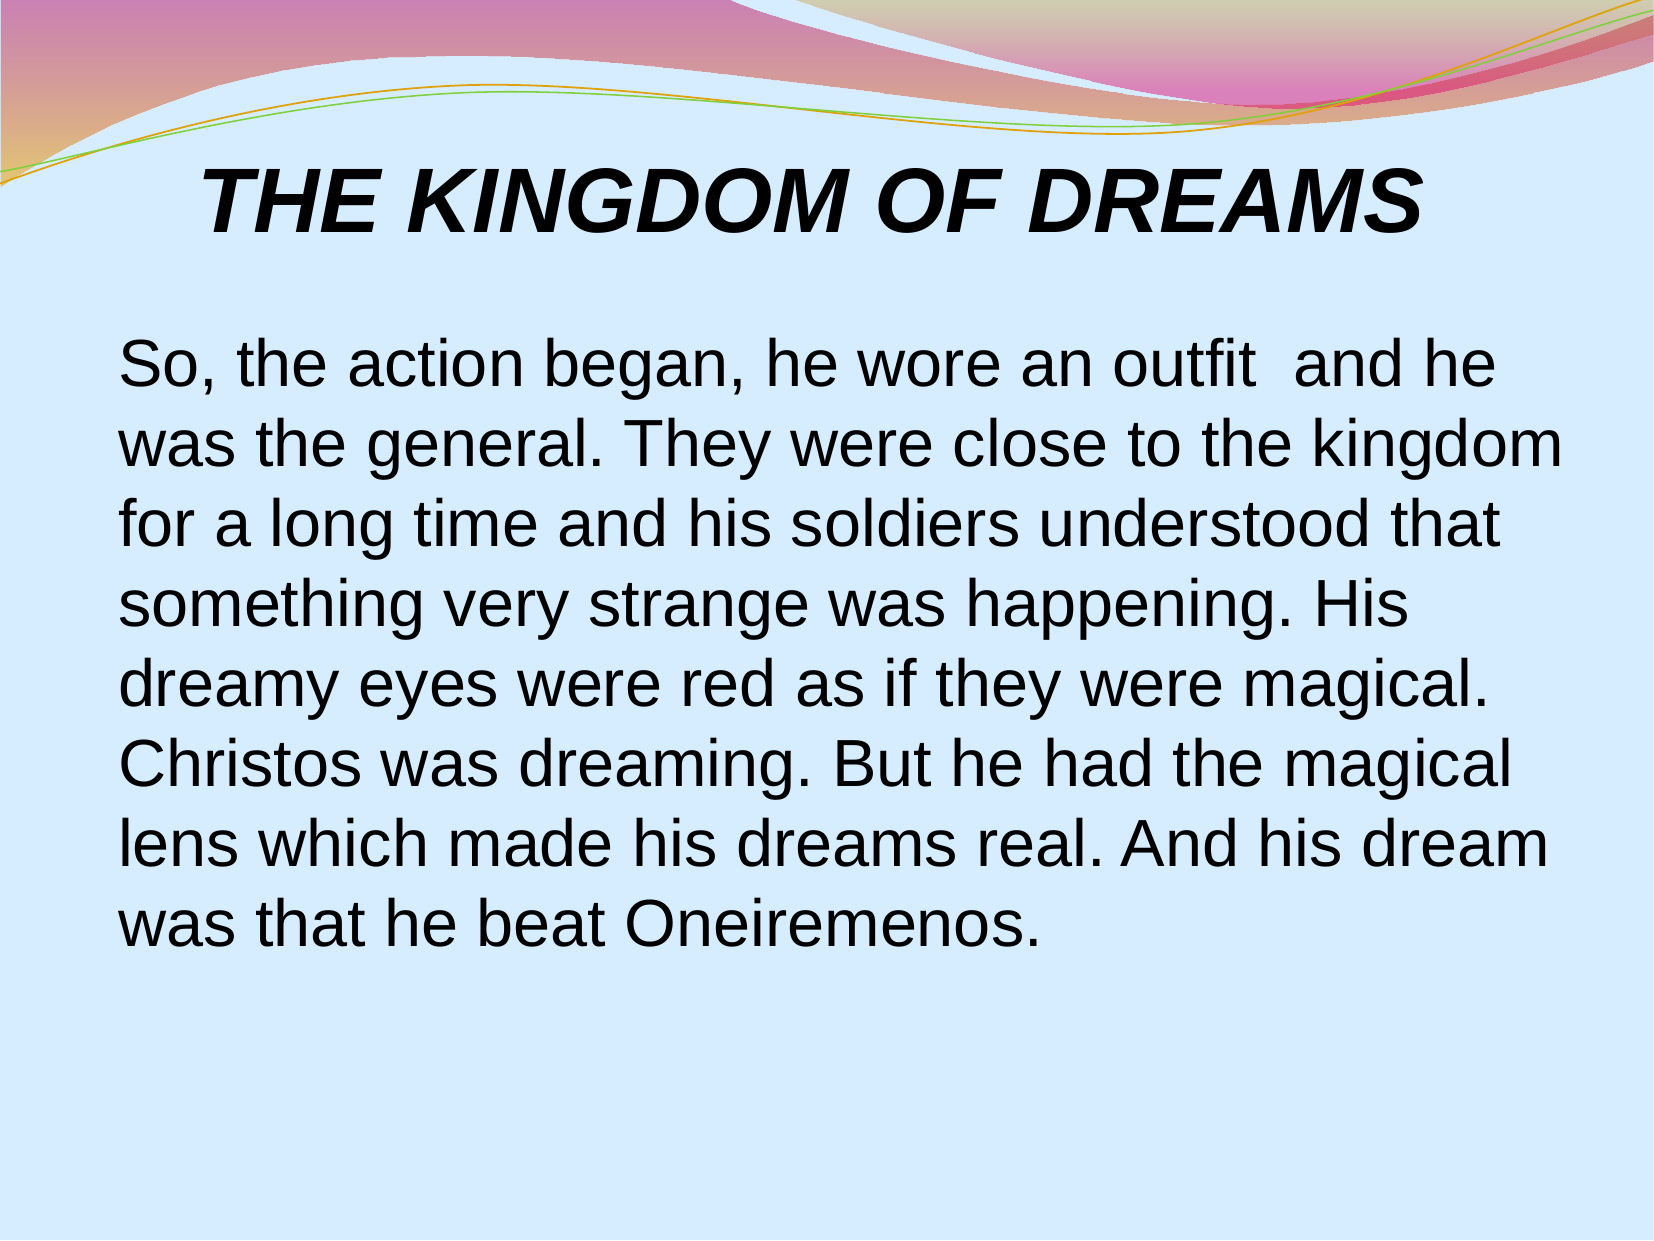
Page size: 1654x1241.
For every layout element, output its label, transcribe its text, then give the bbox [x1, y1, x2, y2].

text_box THE KINGDOM OF DREAMS [118, 112, 1506, 281]
text_box So, the action began, he wore an outfit and he was the general. They were close to the kingdom for a long time and his soldiers understood that something very strange was happening. His dreamy eyes were red as if they were magical. Christos was dreaming. But he had the magical lens which made his dreams real. And his dream was that he beat Oneiremenos. [118, 319, 1571, 945]
